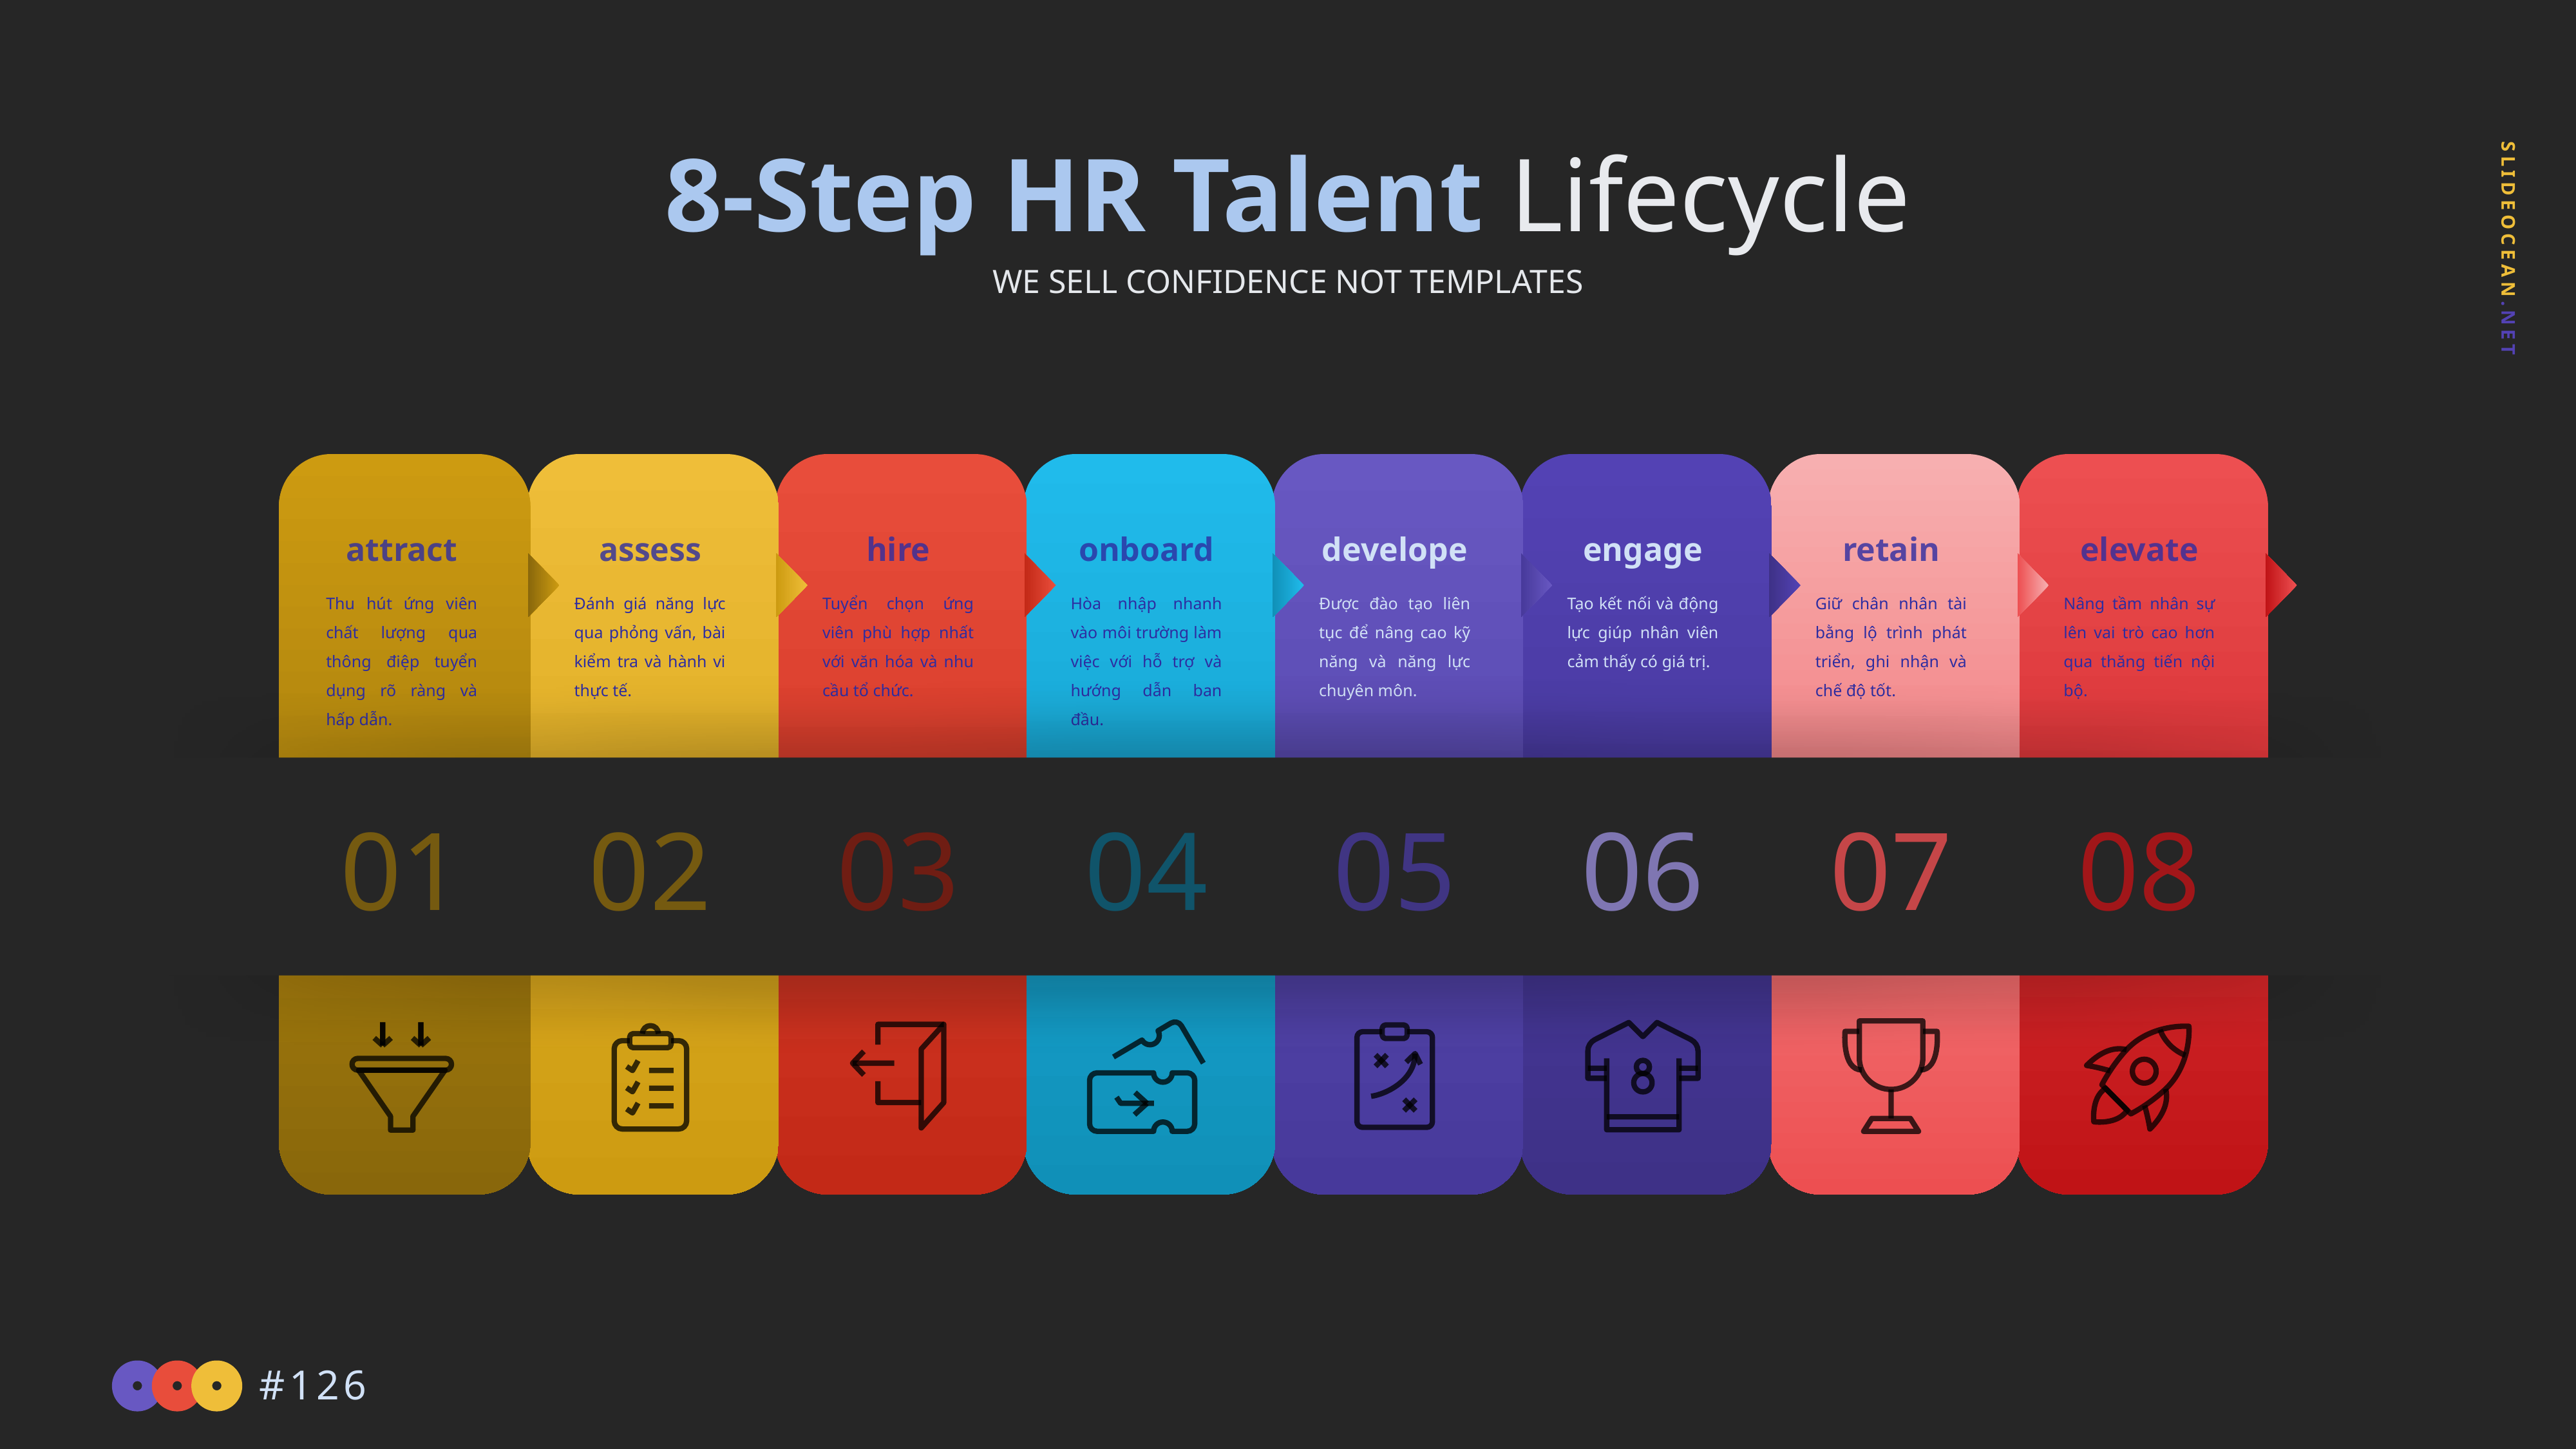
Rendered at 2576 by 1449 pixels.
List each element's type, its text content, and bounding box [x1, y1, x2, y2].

text_box #126 [259, 1359, 435, 1408]
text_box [560, 976, 808, 1195]
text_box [2049, 453, 2298, 757]
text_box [560, 453, 808, 757]
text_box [808, 976, 1057, 1195]
text_box WE SELL CONFIDENCE NOT TEMPLATES [983, 256, 1593, 305]
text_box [1805, 524, 1977, 704]
text_box 8-Step HR Talent Lifecycle [655, 126, 1921, 257]
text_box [1309, 524, 1481, 704]
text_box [1553, 976, 1801, 1195]
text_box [808, 453, 1057, 757]
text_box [1553, 453, 1801, 757]
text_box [1061, 524, 1233, 704]
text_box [1305, 453, 1553, 757]
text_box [812, 524, 984, 704]
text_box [1801, 453, 2049, 757]
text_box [278, 453, 560, 757]
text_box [1305, 976, 1553, 1195]
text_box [1557, 524, 1729, 674]
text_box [1057, 976, 1305, 1195]
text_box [1801, 976, 2049, 1195]
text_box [2054, 524, 2225, 704]
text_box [1057, 453, 1305, 757]
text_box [564, 524, 736, 704]
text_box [90, 757, 2399, 976]
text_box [2049, 976, 2298, 1195]
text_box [316, 524, 488, 733]
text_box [278, 976, 560, 1195]
